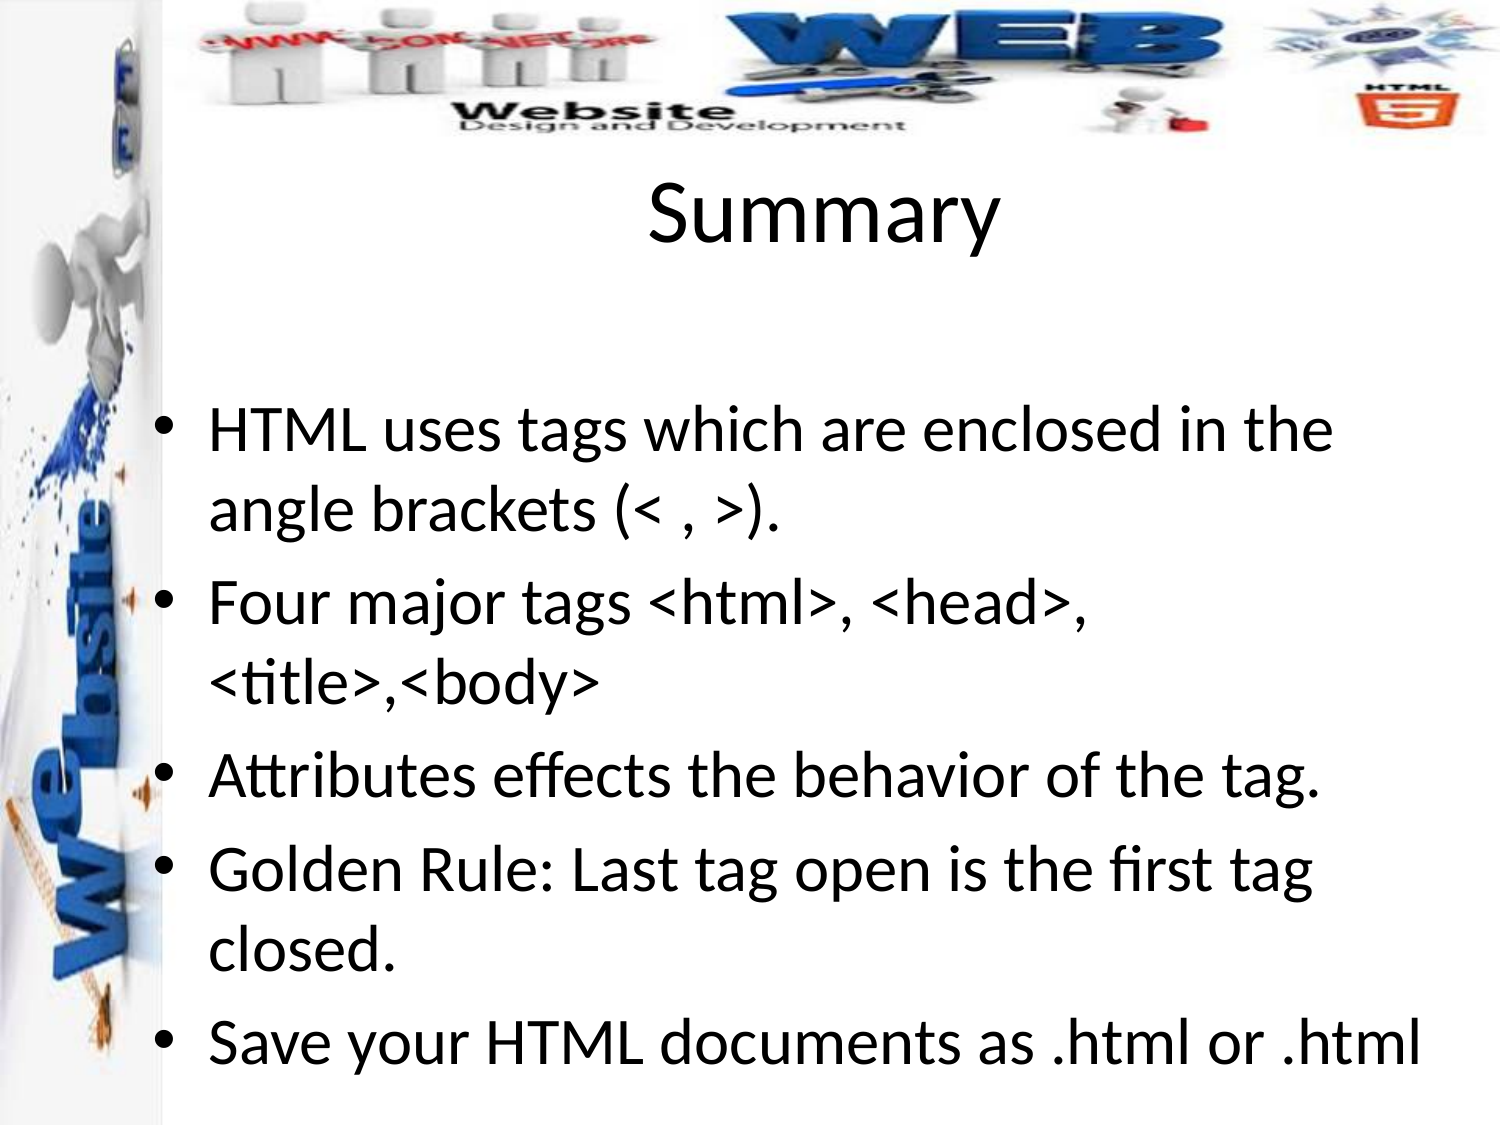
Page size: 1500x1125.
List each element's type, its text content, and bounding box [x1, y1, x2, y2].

picture [0, 0, 1500, 1125]
title Summary [150, 112, 1500, 300]
list HTML uses tags which are enclosed in the angle brackets (< , >). Four major tags <html>, <head>, <title>,<body> Attributes effects the behavior of the tag. Golden Rule: Last tag open is the first tag closed. Save your HTML documents as .html or .html [137, 377, 1488, 1120]
